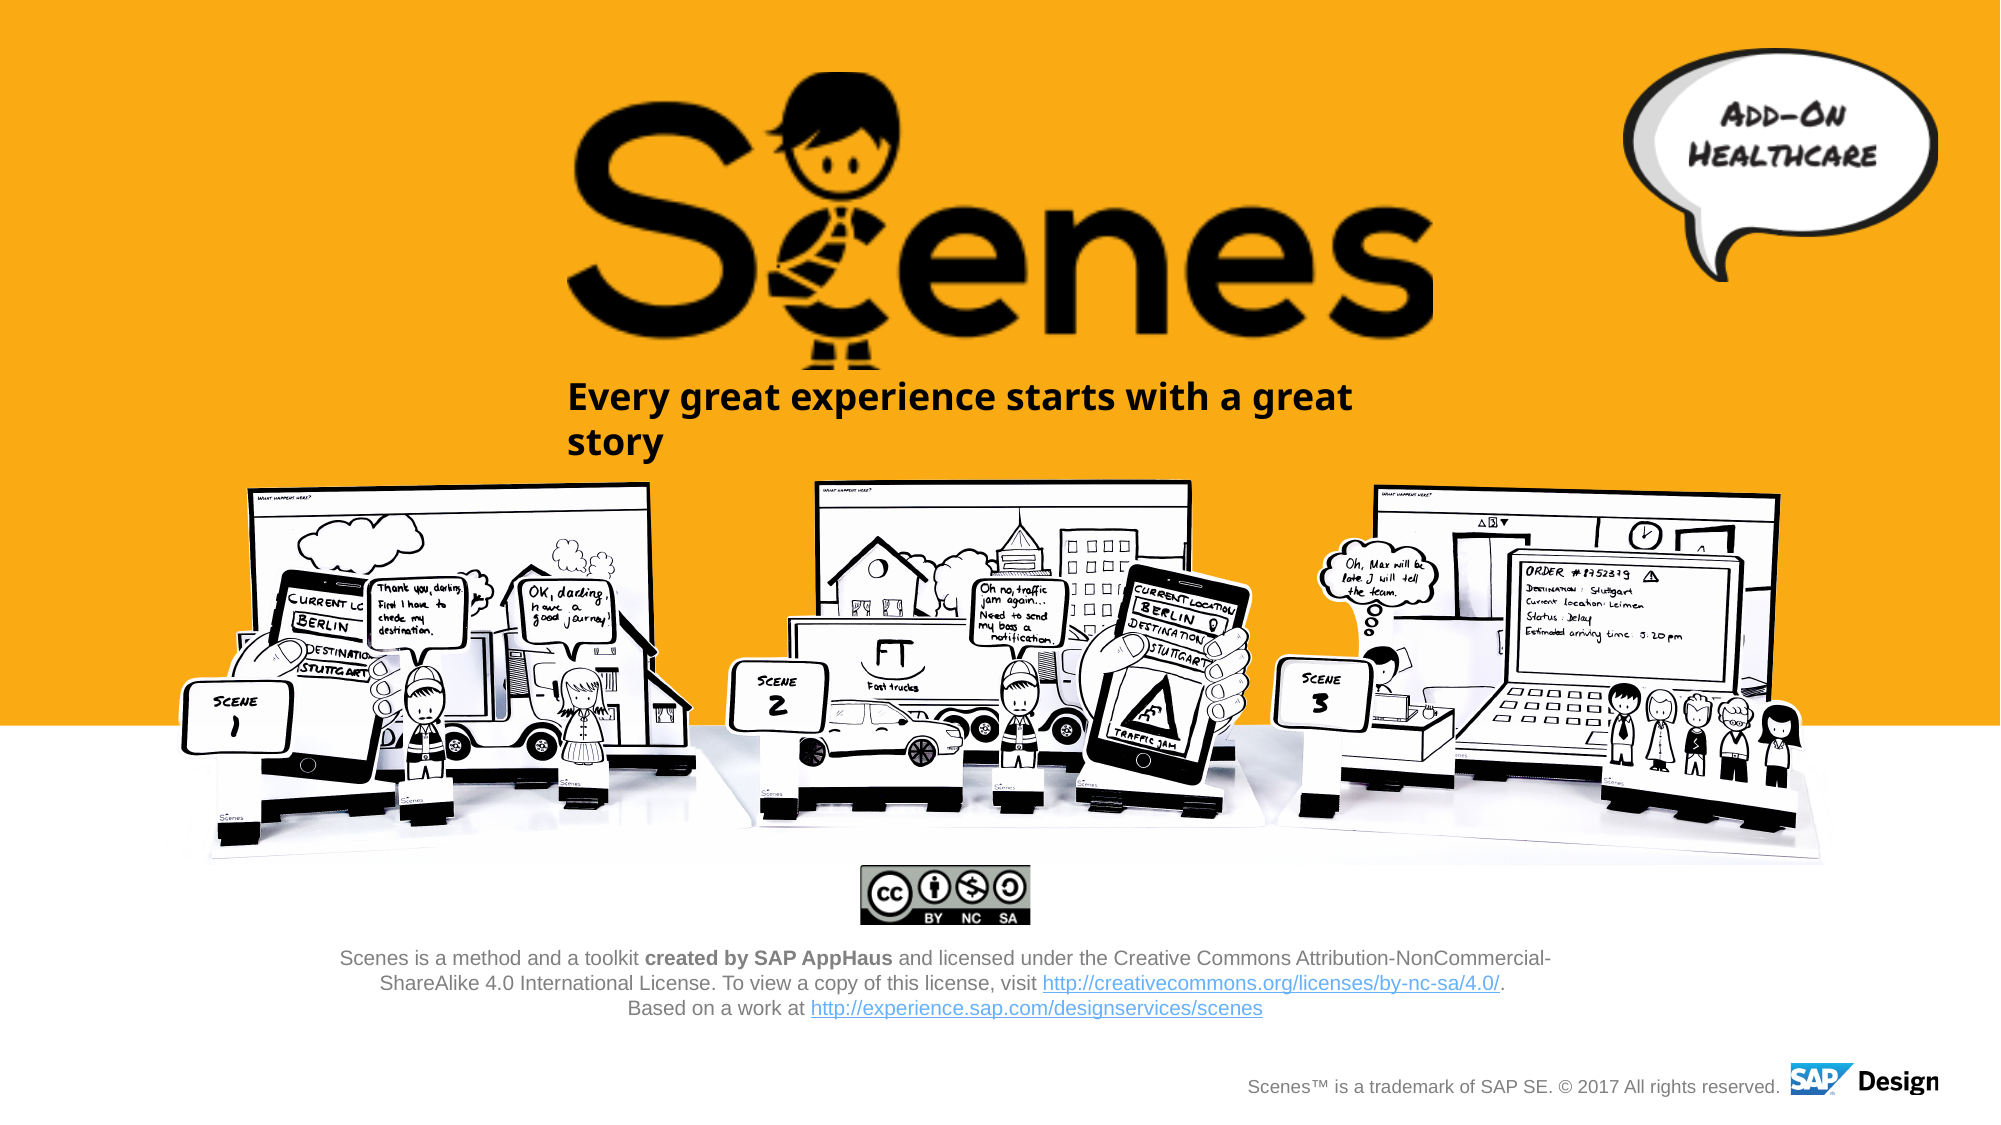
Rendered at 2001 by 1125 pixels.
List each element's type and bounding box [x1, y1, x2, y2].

picture [1688, 97, 1877, 175]
picture [117, 479, 1884, 865]
